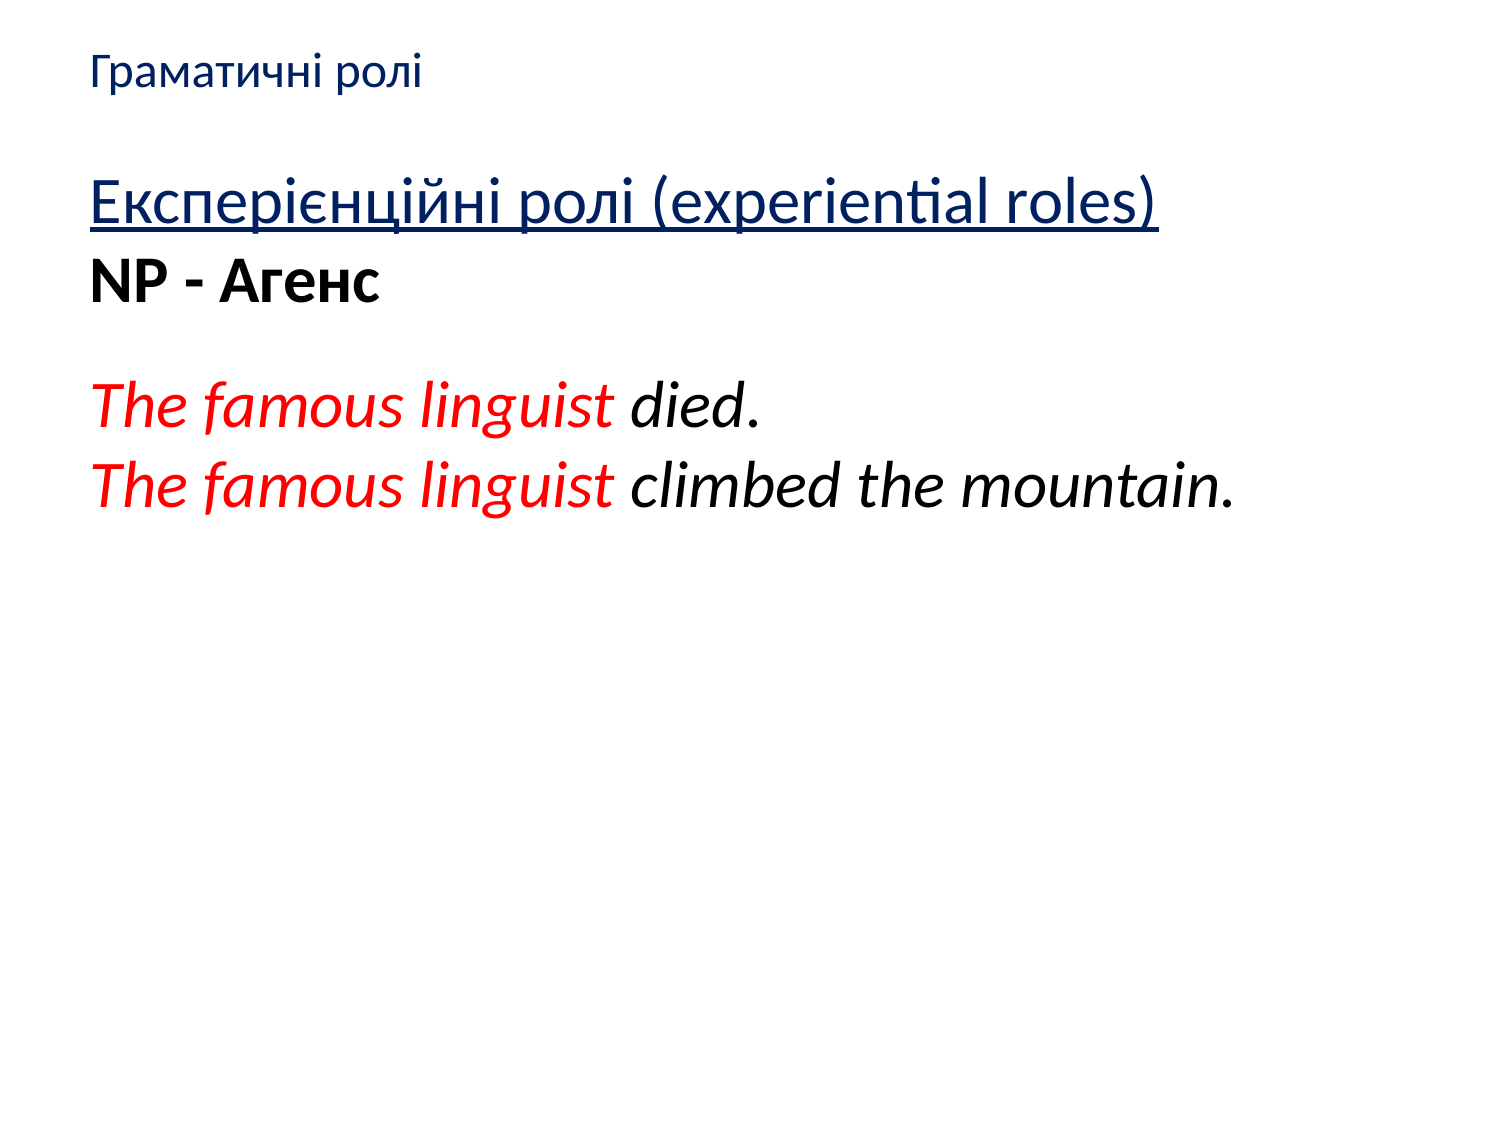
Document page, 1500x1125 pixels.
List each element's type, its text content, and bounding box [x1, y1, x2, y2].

text_box Граматичні ролі [75, 45, 1425, 148]
text_box Експерієнційні ролі (experiential roles) NP - Агенс The famous linguist died. The famous linguist climbed the mountain. [75, 148, 1425, 1005]
